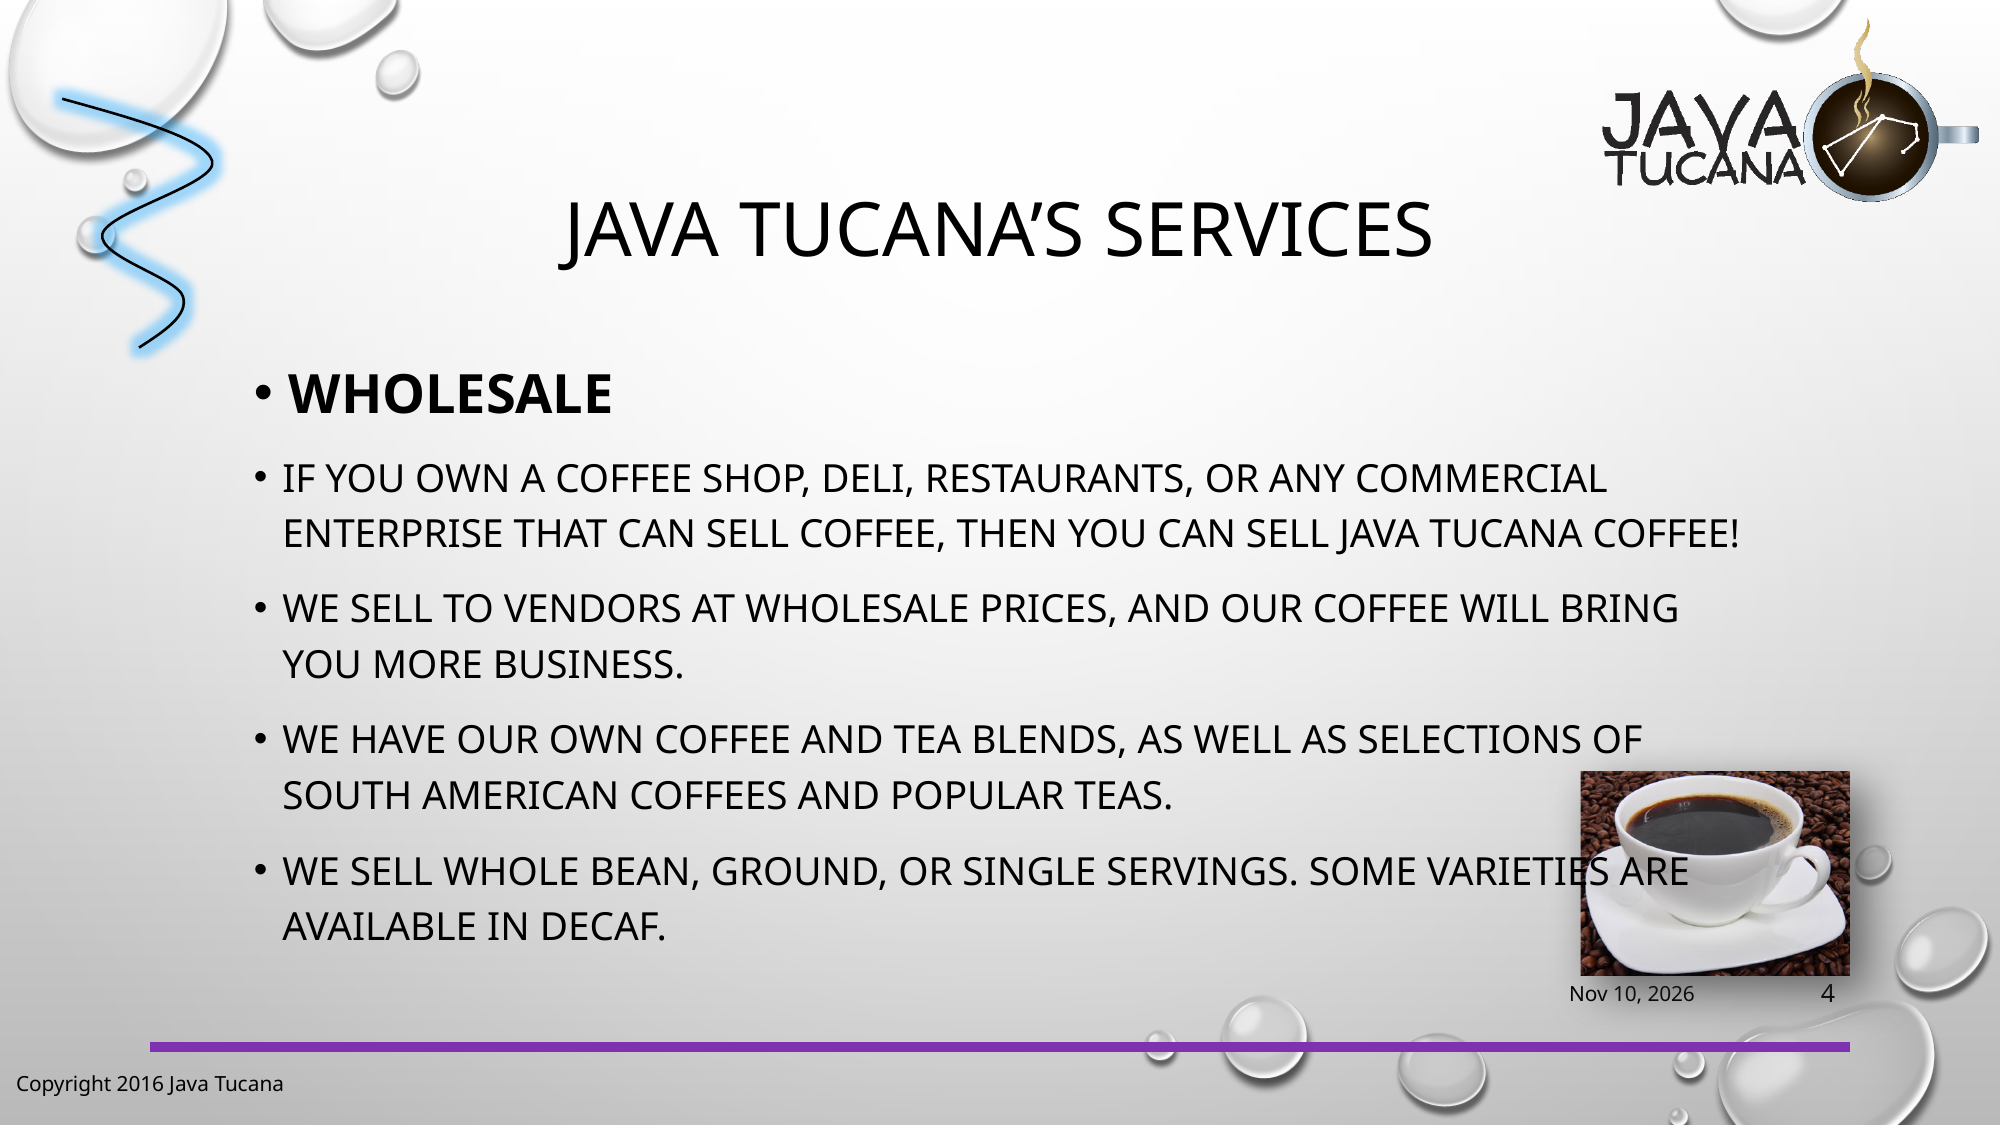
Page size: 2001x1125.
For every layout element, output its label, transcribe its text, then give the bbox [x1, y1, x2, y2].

slide_number 25-May-16 [1259, 965, 1710, 1025]
picture [0, 0, 2000, 1125]
list Wholesale If you own a coffee shop, deli, restaurants, or any commercial enterprise that can sell coffee, then you can sell Java Tucana coffee! We sell to vendors at wholesale prices, and our coffee will bring you more business. We have our own coffee and tea blends, as well as selections of South American coffees and popular teas. We sell whole bean, ground, or single servings. Some varieties are available in decaf. [238, 339, 1772, 1000]
footer Copyright 2016 Java Tucana [1, 1055, 1096, 1116]
title Java Tucana’s Services [149, 101, 1851, 364]
slide_number 4 [1724, 965, 1851, 1025]
